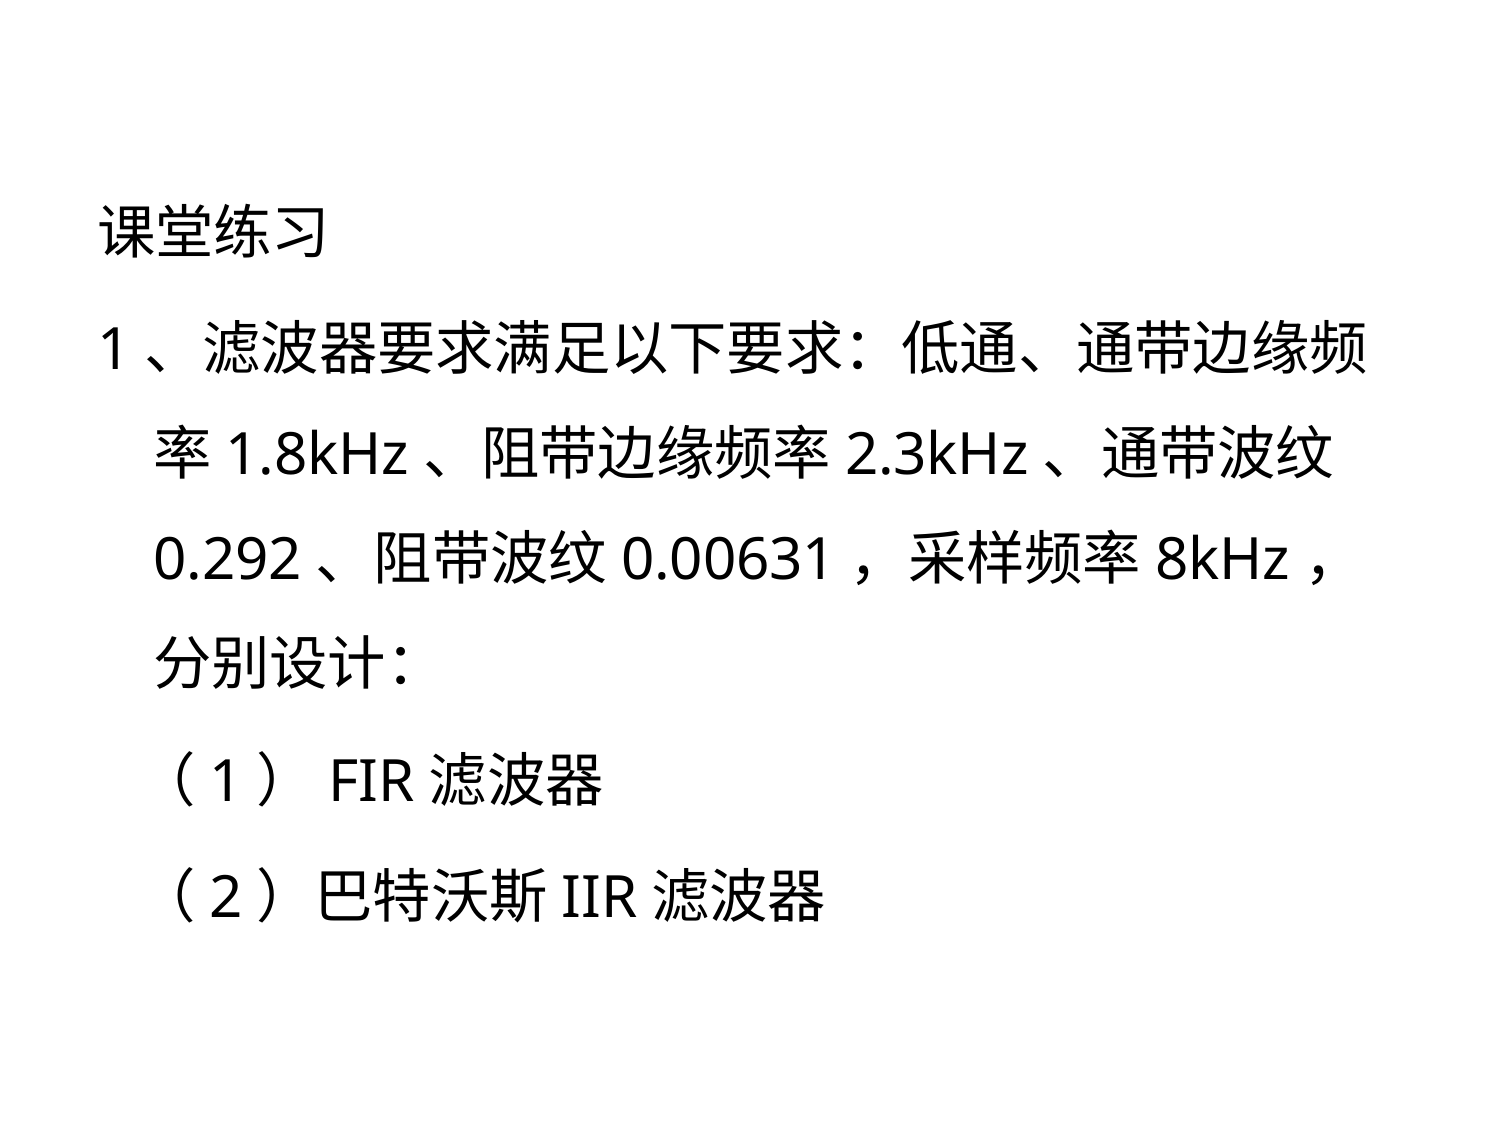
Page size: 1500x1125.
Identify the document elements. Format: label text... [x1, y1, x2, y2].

list 课堂练习 1、滤波器要求满足以下要求：低通、通带边缘频率1.8kHz、阻带边缘频率2.3kHz、通带波纹0.292、阻带波纹0.00631，采样频率8kHz，分别设计： （1）FIR滤波器 （2）巴特沃斯IIR滤波器 [81, 152, 1433, 896]
